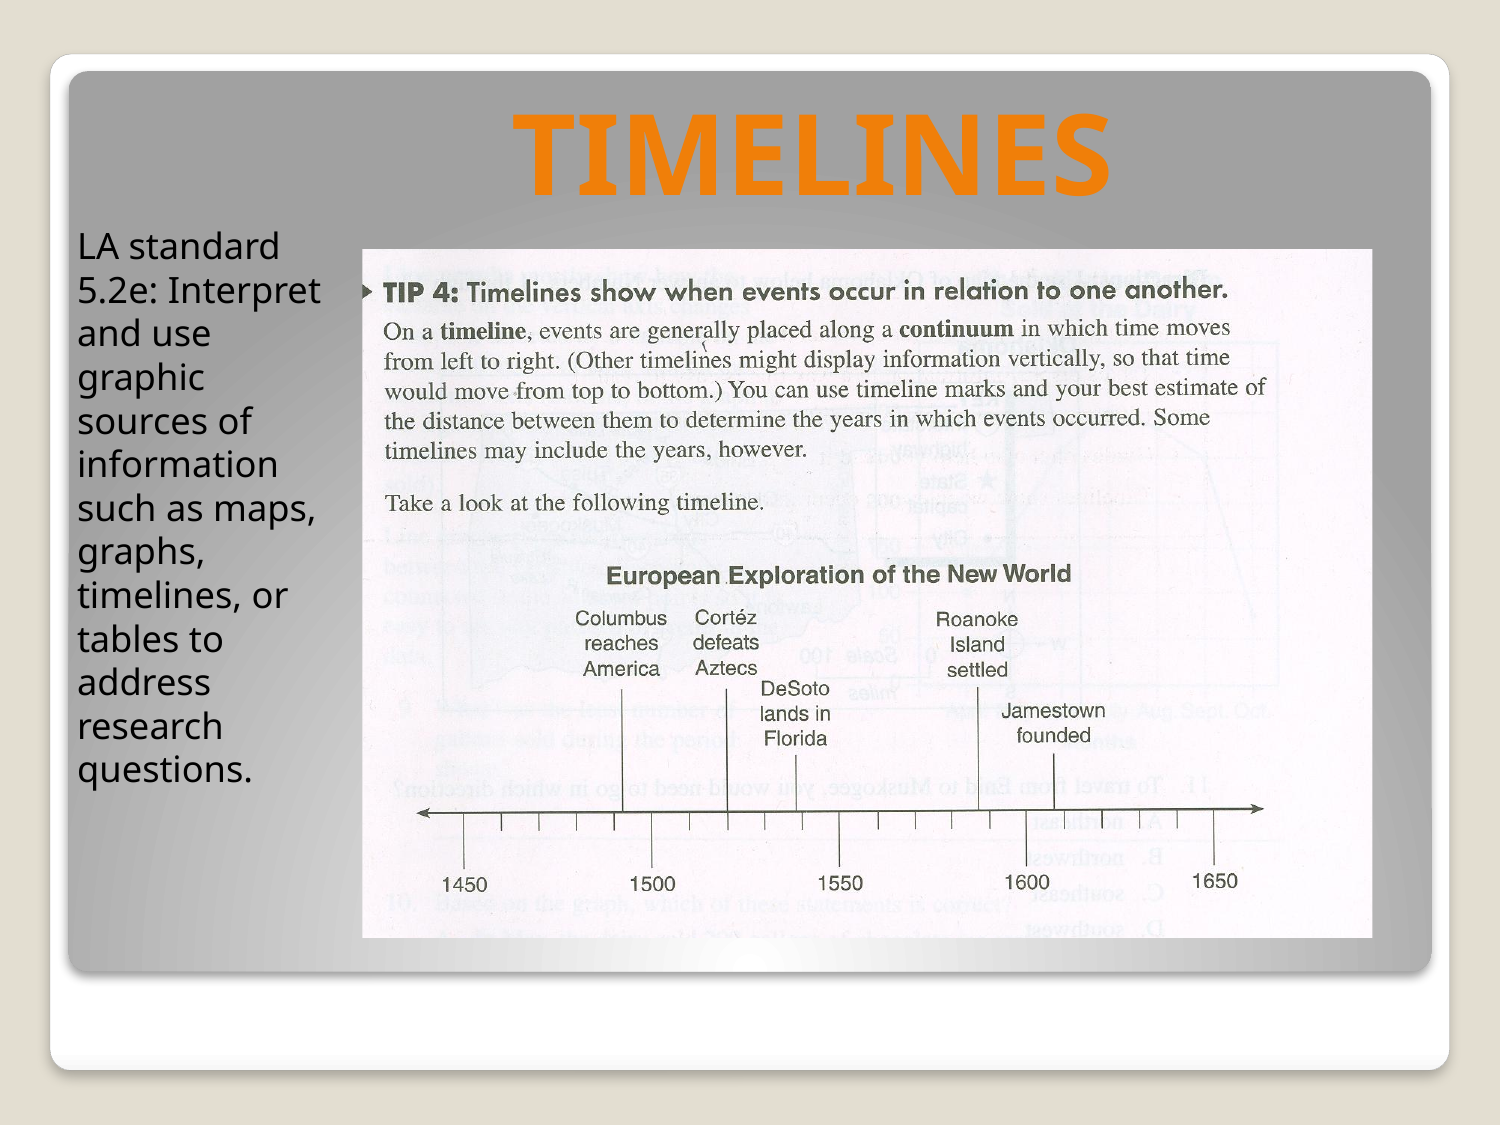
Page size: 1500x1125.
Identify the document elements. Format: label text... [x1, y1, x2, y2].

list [362, 249, 1373, 938]
text_box LA standard 5.2e: Interpret and use graphic sources of information such as maps, graphs, timelines, or tables to address research questions. [62, 212, 350, 798]
text_box timelines [350, 74, 1275, 225]
